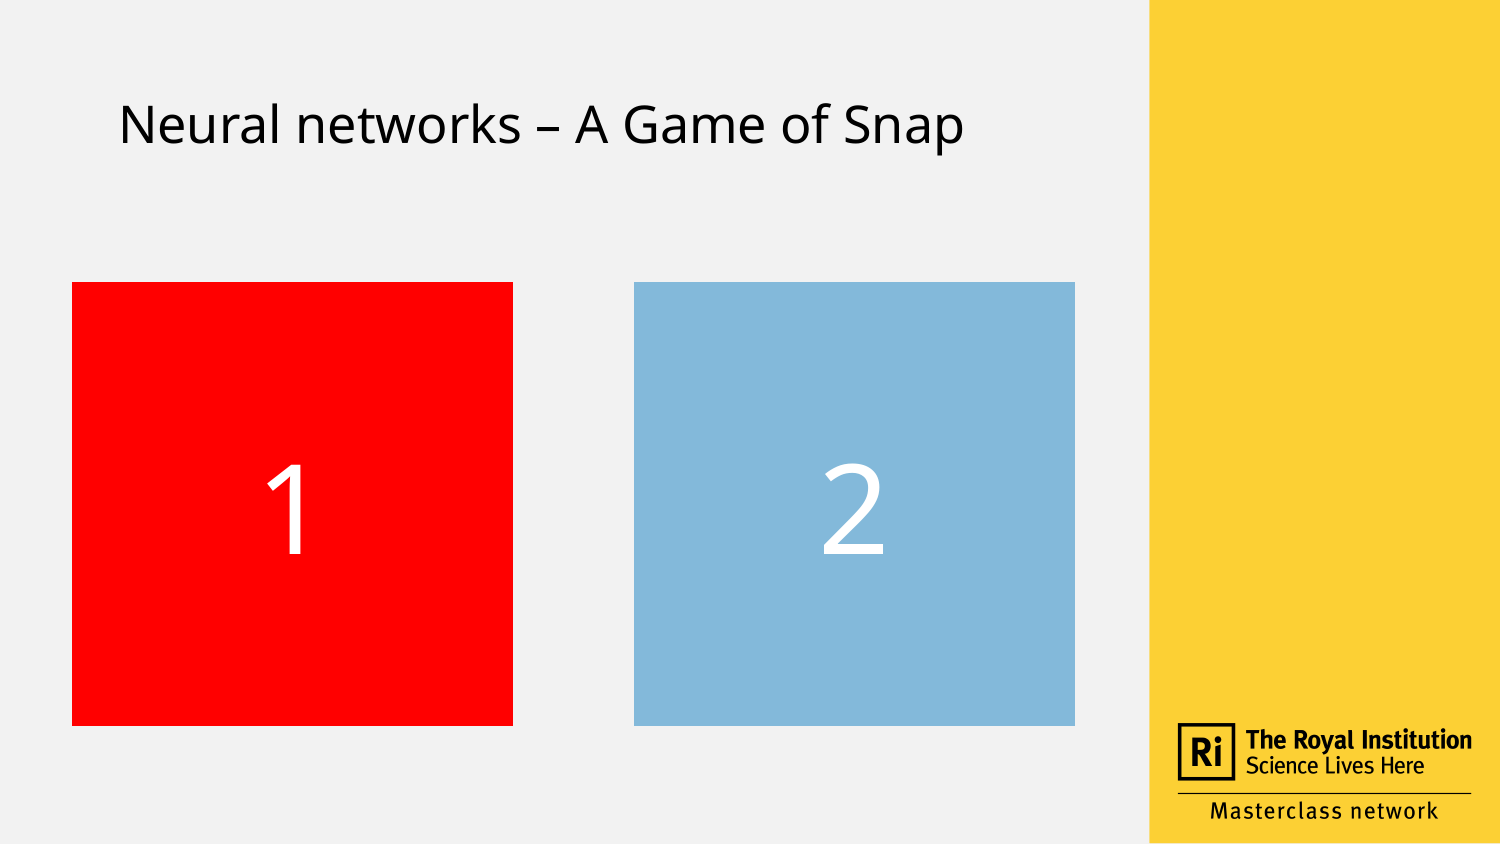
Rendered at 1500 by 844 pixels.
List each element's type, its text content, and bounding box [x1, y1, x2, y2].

picture [1149, 702, 1500, 844]
text_box 1 [72, 282, 513, 726]
text_box Neural networks – A Game of Snap [103, 44, 1124, 208]
text_box 2 [634, 282, 1075, 726]
